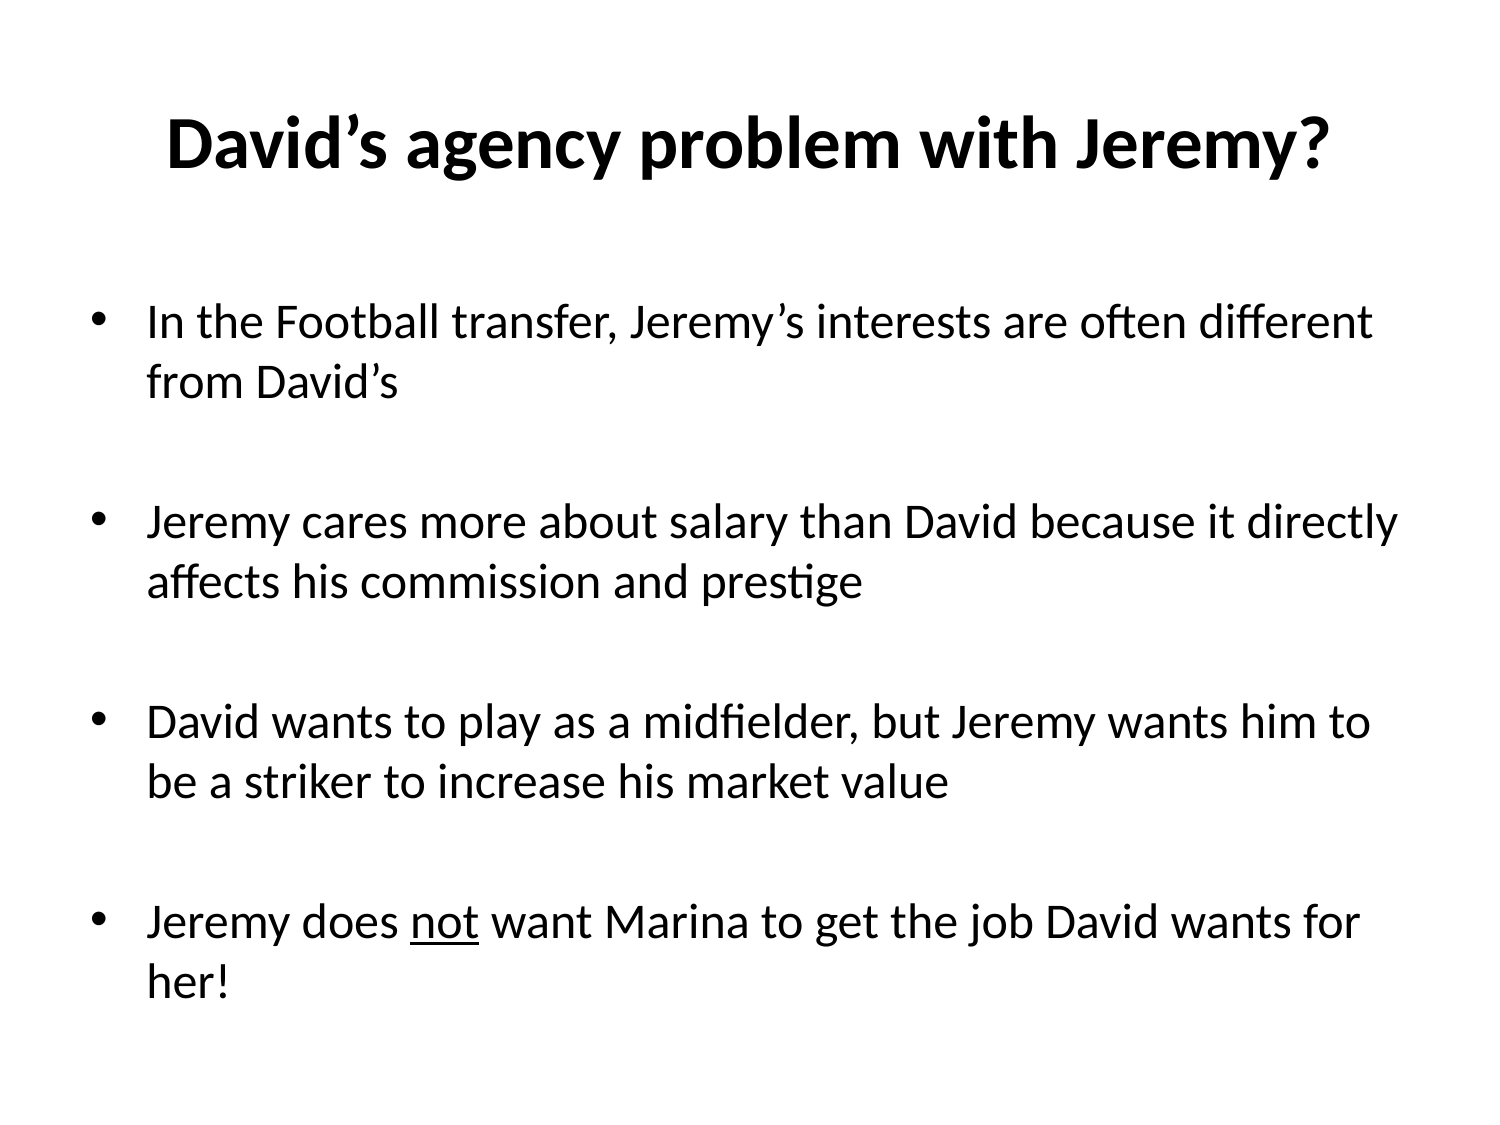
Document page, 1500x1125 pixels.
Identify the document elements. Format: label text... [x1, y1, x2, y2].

title David’s agency problem with Jeremy? [75, 45, 1425, 233]
list In the Football transfer, Jeremy’s interests are often different from David’s Jeremy cares more about salary than David because it directly affects his commission and prestige David wants to play as a midfielder, but Jeremy wants him to be a striker to increase his market value Jeremy does not want Marina to get the job David wants for her! [75, 280, 1425, 1024]
